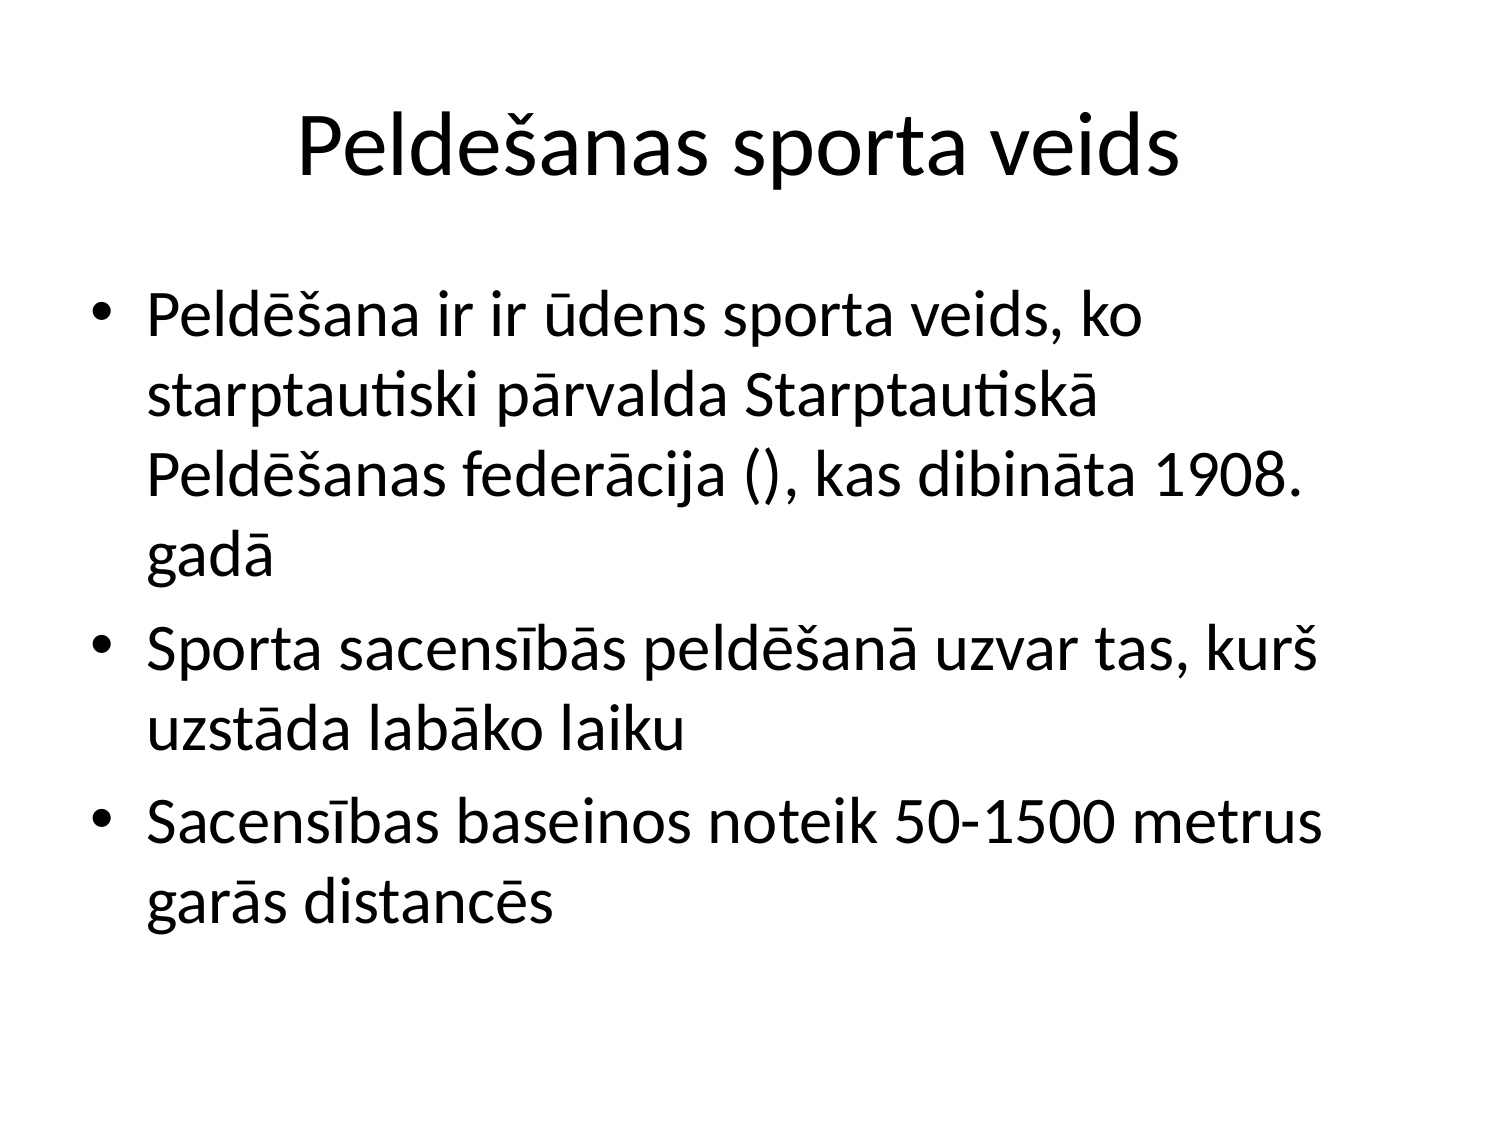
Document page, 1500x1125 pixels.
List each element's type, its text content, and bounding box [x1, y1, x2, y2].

list Peldēšana ir ir ūdens sporta veids, ko starptautiski pārvalda Starptautiskā Peldēšanas federācija (), kas dibināta 1908. gadā Sporta sacensībās peldēšanā uzvar tas, kurš uzstāda labāko laiku Sacensības baseinos noteik 50-1500 metrus garās distancēs [75, 262, 1425, 1047]
title Peldešanas sporta veids [75, 45, 1425, 233]
